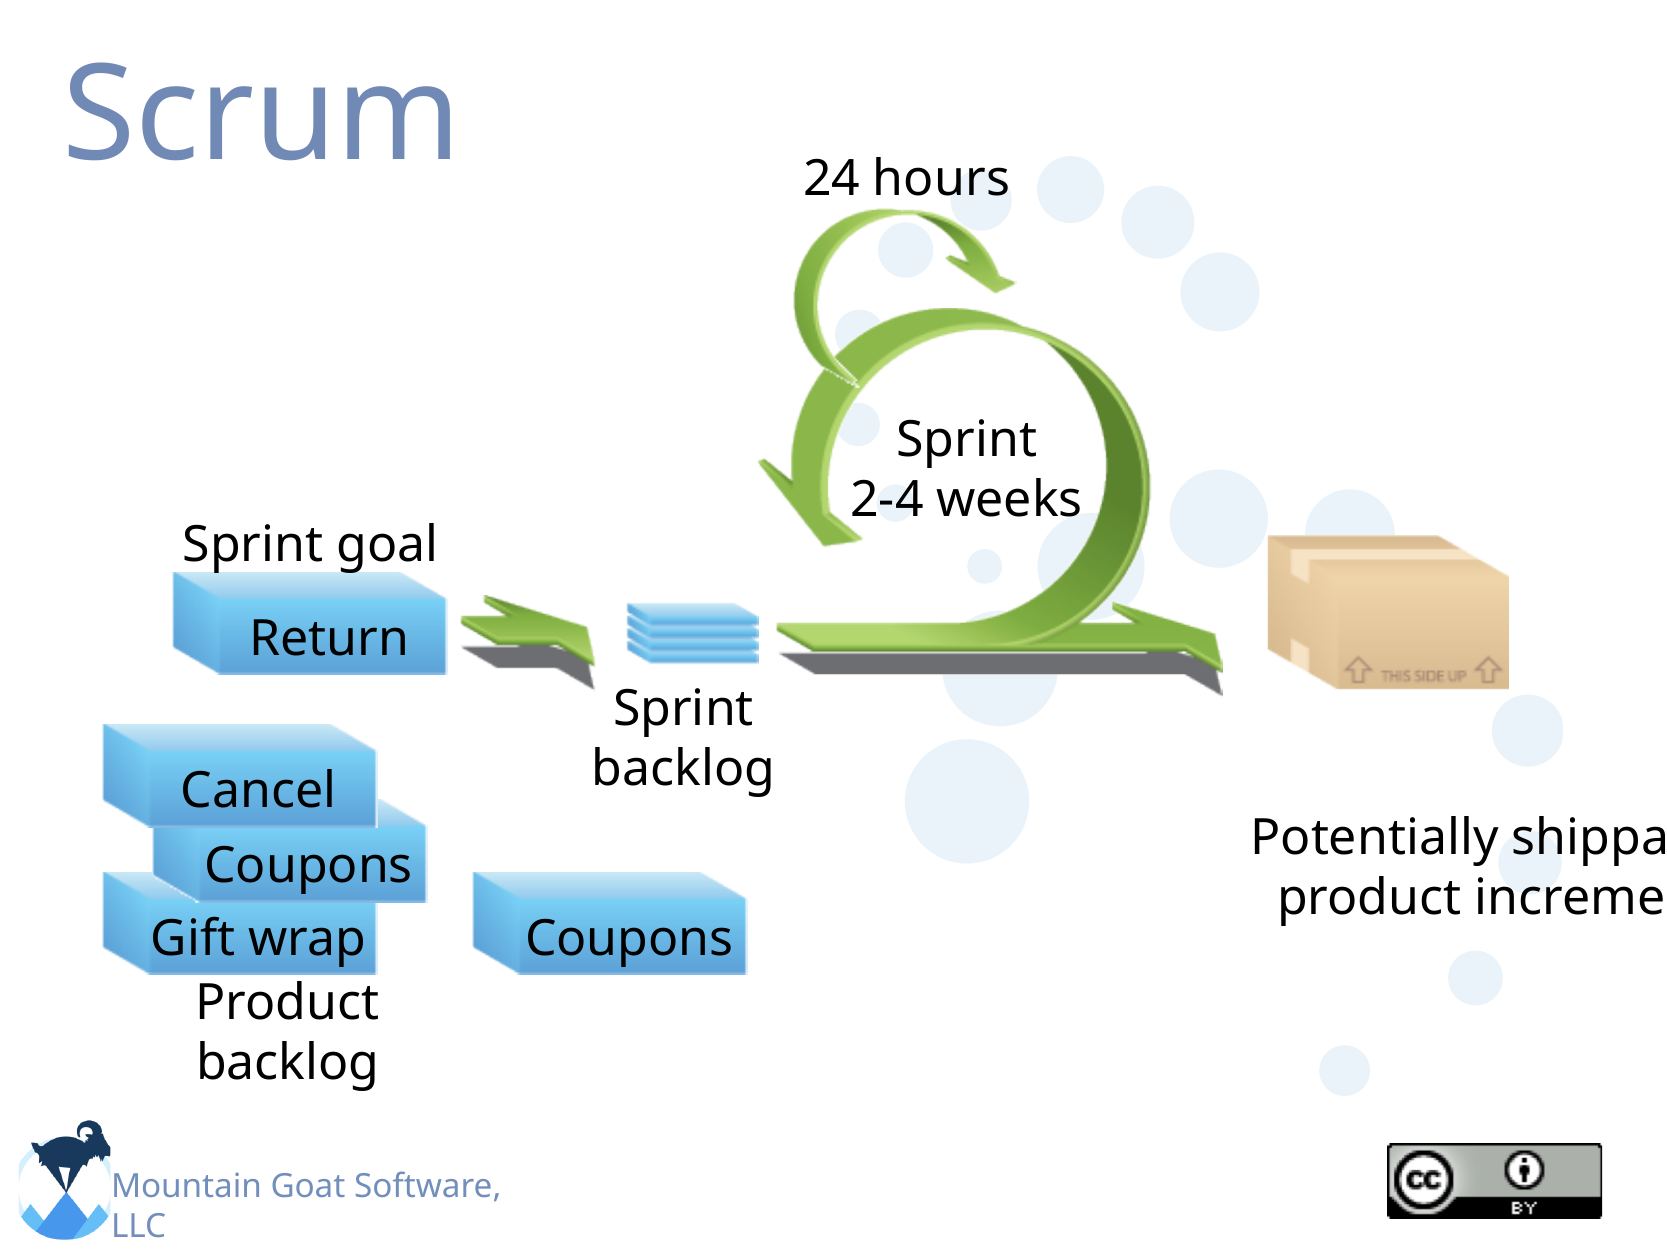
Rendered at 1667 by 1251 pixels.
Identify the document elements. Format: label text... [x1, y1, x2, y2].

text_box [151, 799, 428, 903]
text_box Product backlog [189, 962, 386, 1096]
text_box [101, 724, 378, 828]
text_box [472, 872, 749, 976]
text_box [172, 505, 449, 676]
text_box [793, 139, 1017, 388]
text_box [758, 308, 1224, 699]
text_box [460, 595, 824, 801]
picture [18, 1120, 111, 1240]
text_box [101, 872, 378, 976]
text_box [1266, 535, 1667, 930]
picture [1387, 1143, 1603, 1219]
title Scrum [55, 18, 1609, 195]
